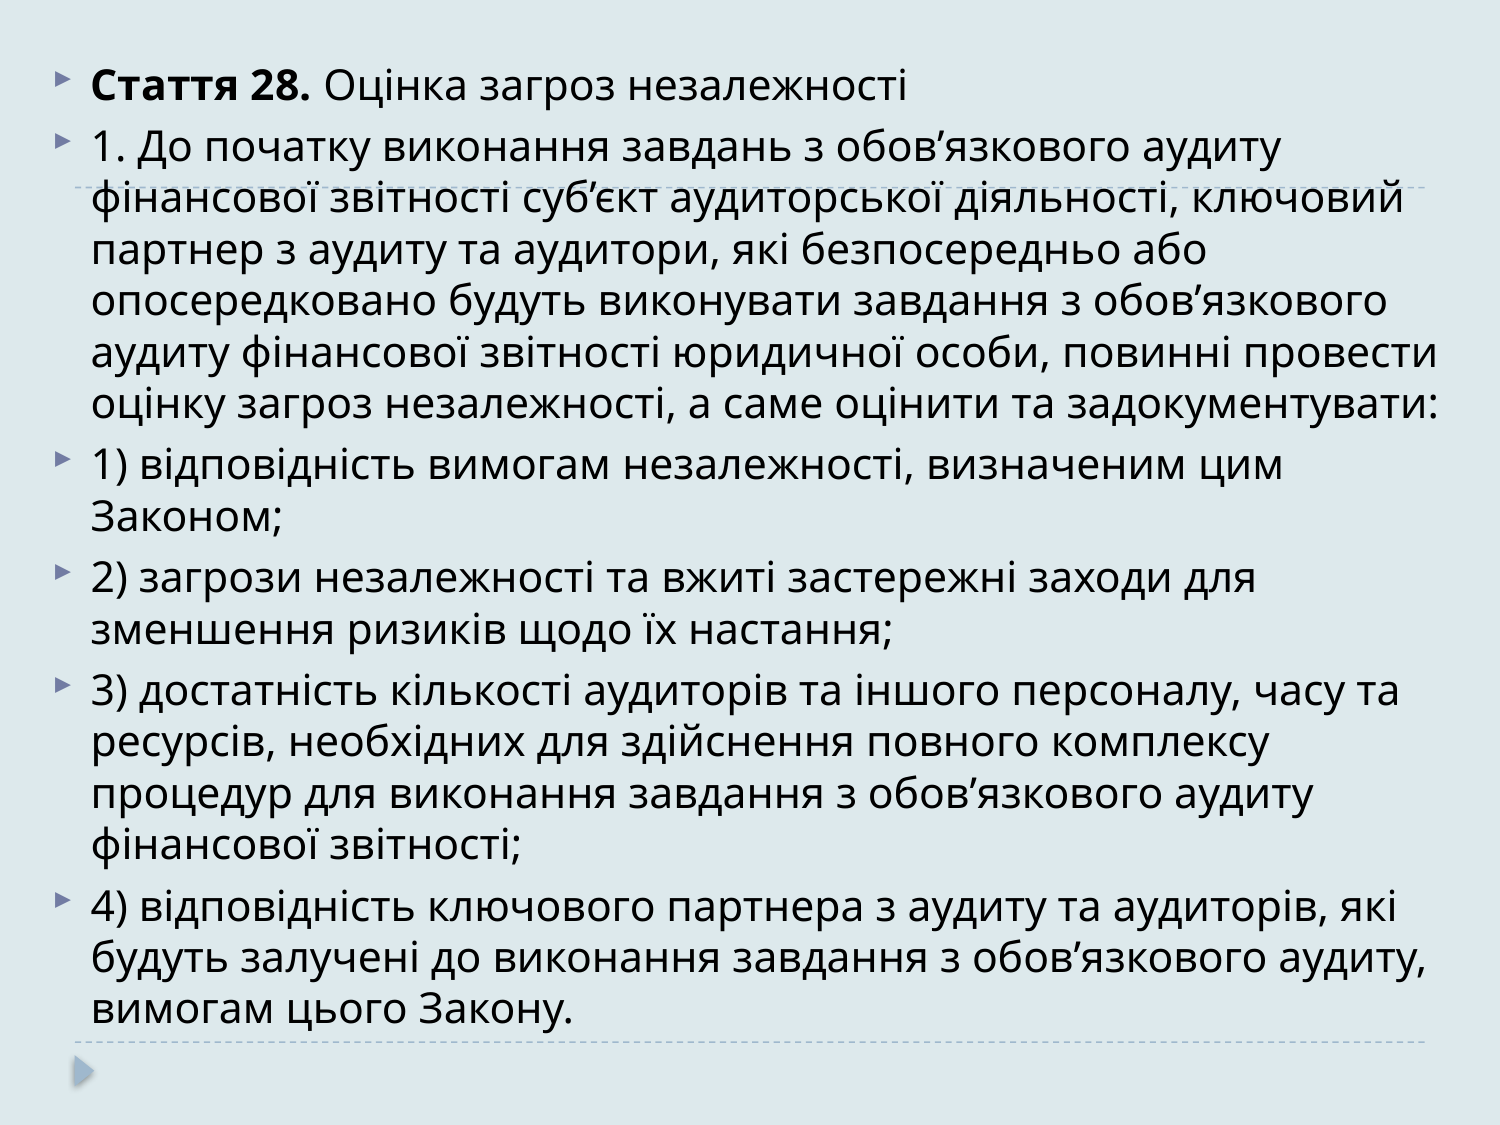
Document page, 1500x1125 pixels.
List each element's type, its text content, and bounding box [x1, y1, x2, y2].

list Стаття 28. Оцінка загроз незалежності 1. До початку виконання завдань з обов’язкового аудиту фінансової звітності суб’єкт аудиторської діяльності, ключовий партнер з аудиту та аудитори, які безпосередньо або опосередковано будуть виконувати завдання з обов’язкового аудиту фінансової звітності юридичної особи, повинні провести оцінку загроз незалежності, а саме оцінити та задокументувати: 1) відповідність вимогам незалежності, визначеним цим Законом; 2) загрози незалежності та вжиті застережні заходи для зменшення ризиків щодо їх настання; 3) достатність кількості аудиторів та іншого персоналу, часу та ресурсів, необхідних для здійснення повного комплексу процедур для виконання завдання з обов’язкового аудиту фінансової звітності; 4) відповідність ключового партнера з аудиту та аудиторів, які будуть залучені до виконання завдання з обов’язкового аудиту, вимогам цього Закону. [37, 50, 1463, 1088]
